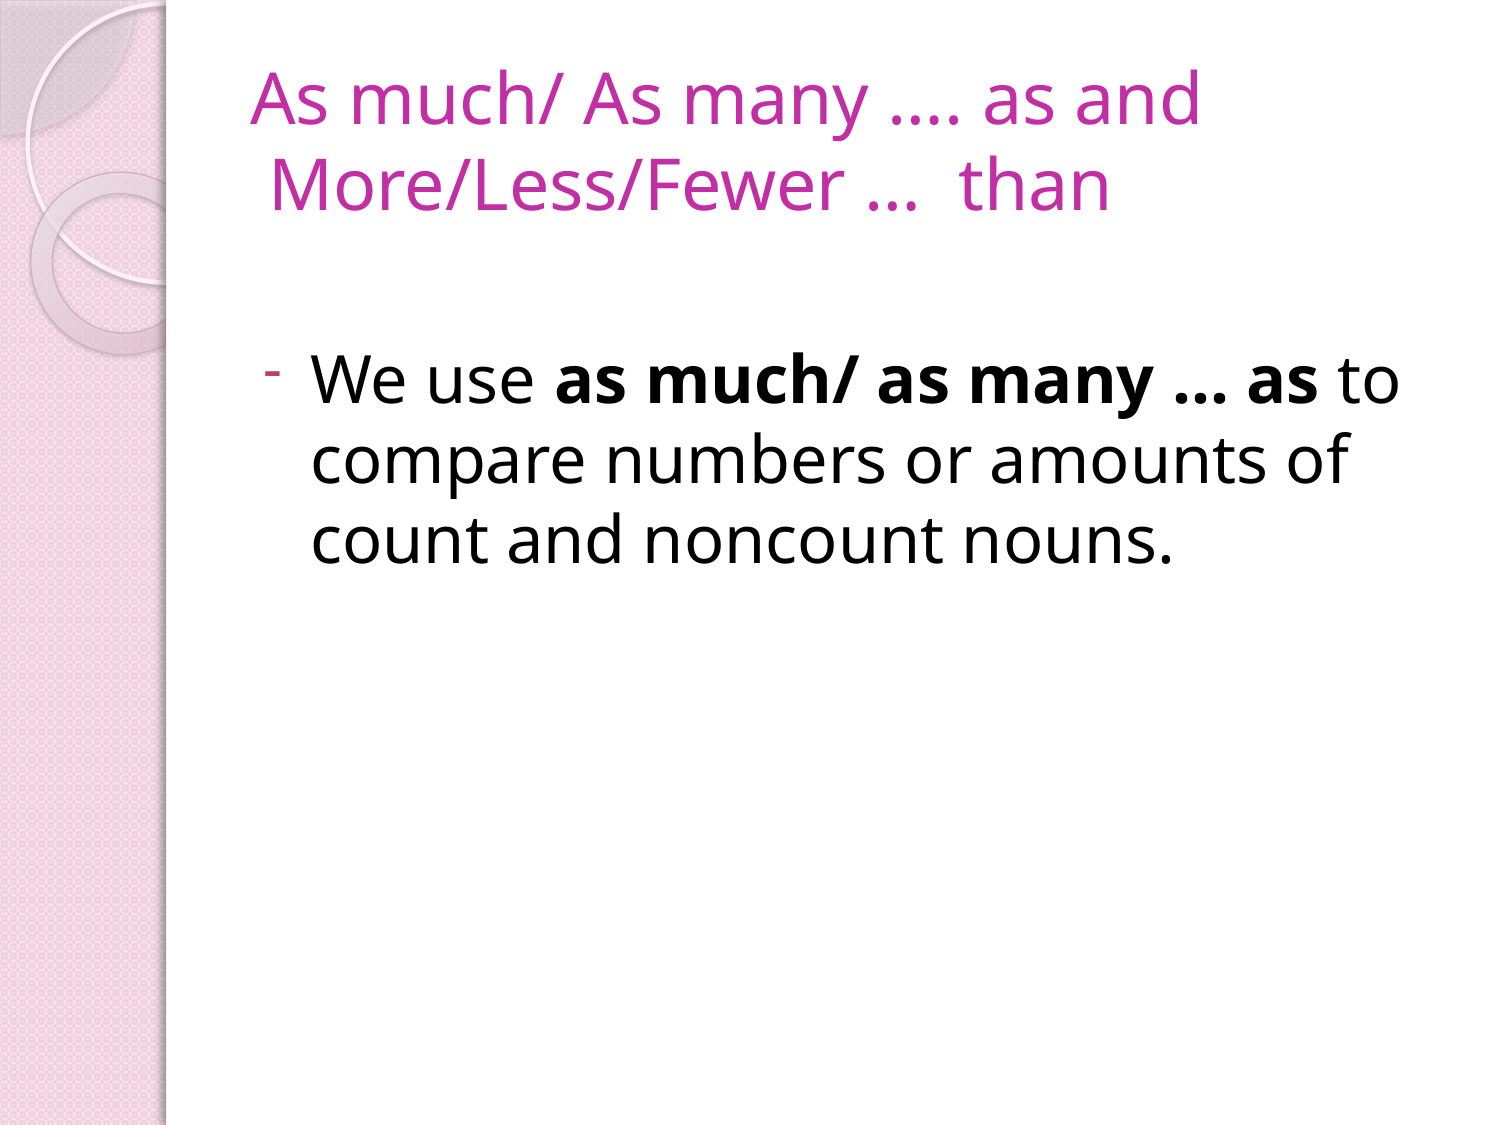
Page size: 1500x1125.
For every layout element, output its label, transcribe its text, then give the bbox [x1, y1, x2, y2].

title As much/ As many …. as and More/Less/Fewer … than [235, 45, 1466, 233]
list We use as much/ as many … as to compare numbers or amounts of count and noncount nouns. [235, 237, 1466, 1025]
